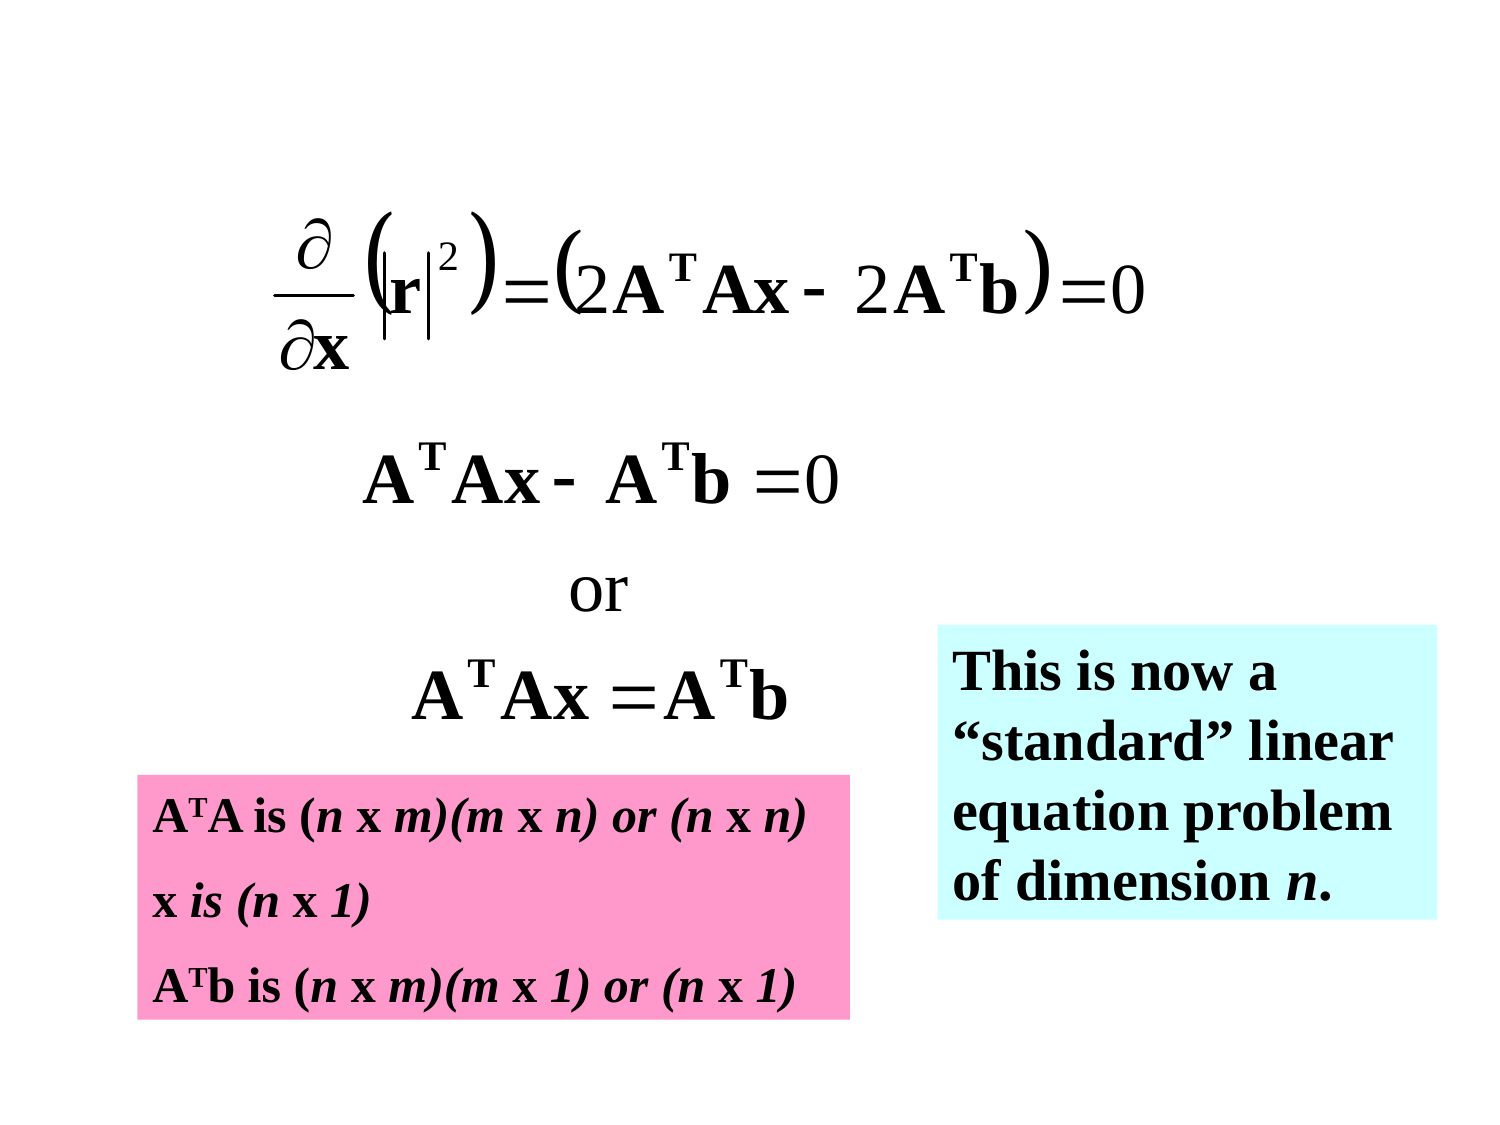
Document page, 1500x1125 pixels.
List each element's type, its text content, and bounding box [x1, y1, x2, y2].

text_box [262, 199, 1162, 386]
text_box This is now a “standard” linear equation problem of dimension n. [937, 624, 1438, 920]
text_box ATA is (n x m)(m x n) or (n x n) x is (n x 1) ATb is (n x m)(m x 1) or (n x 1) [137, 774, 850, 1020]
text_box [349, 424, 851, 750]
